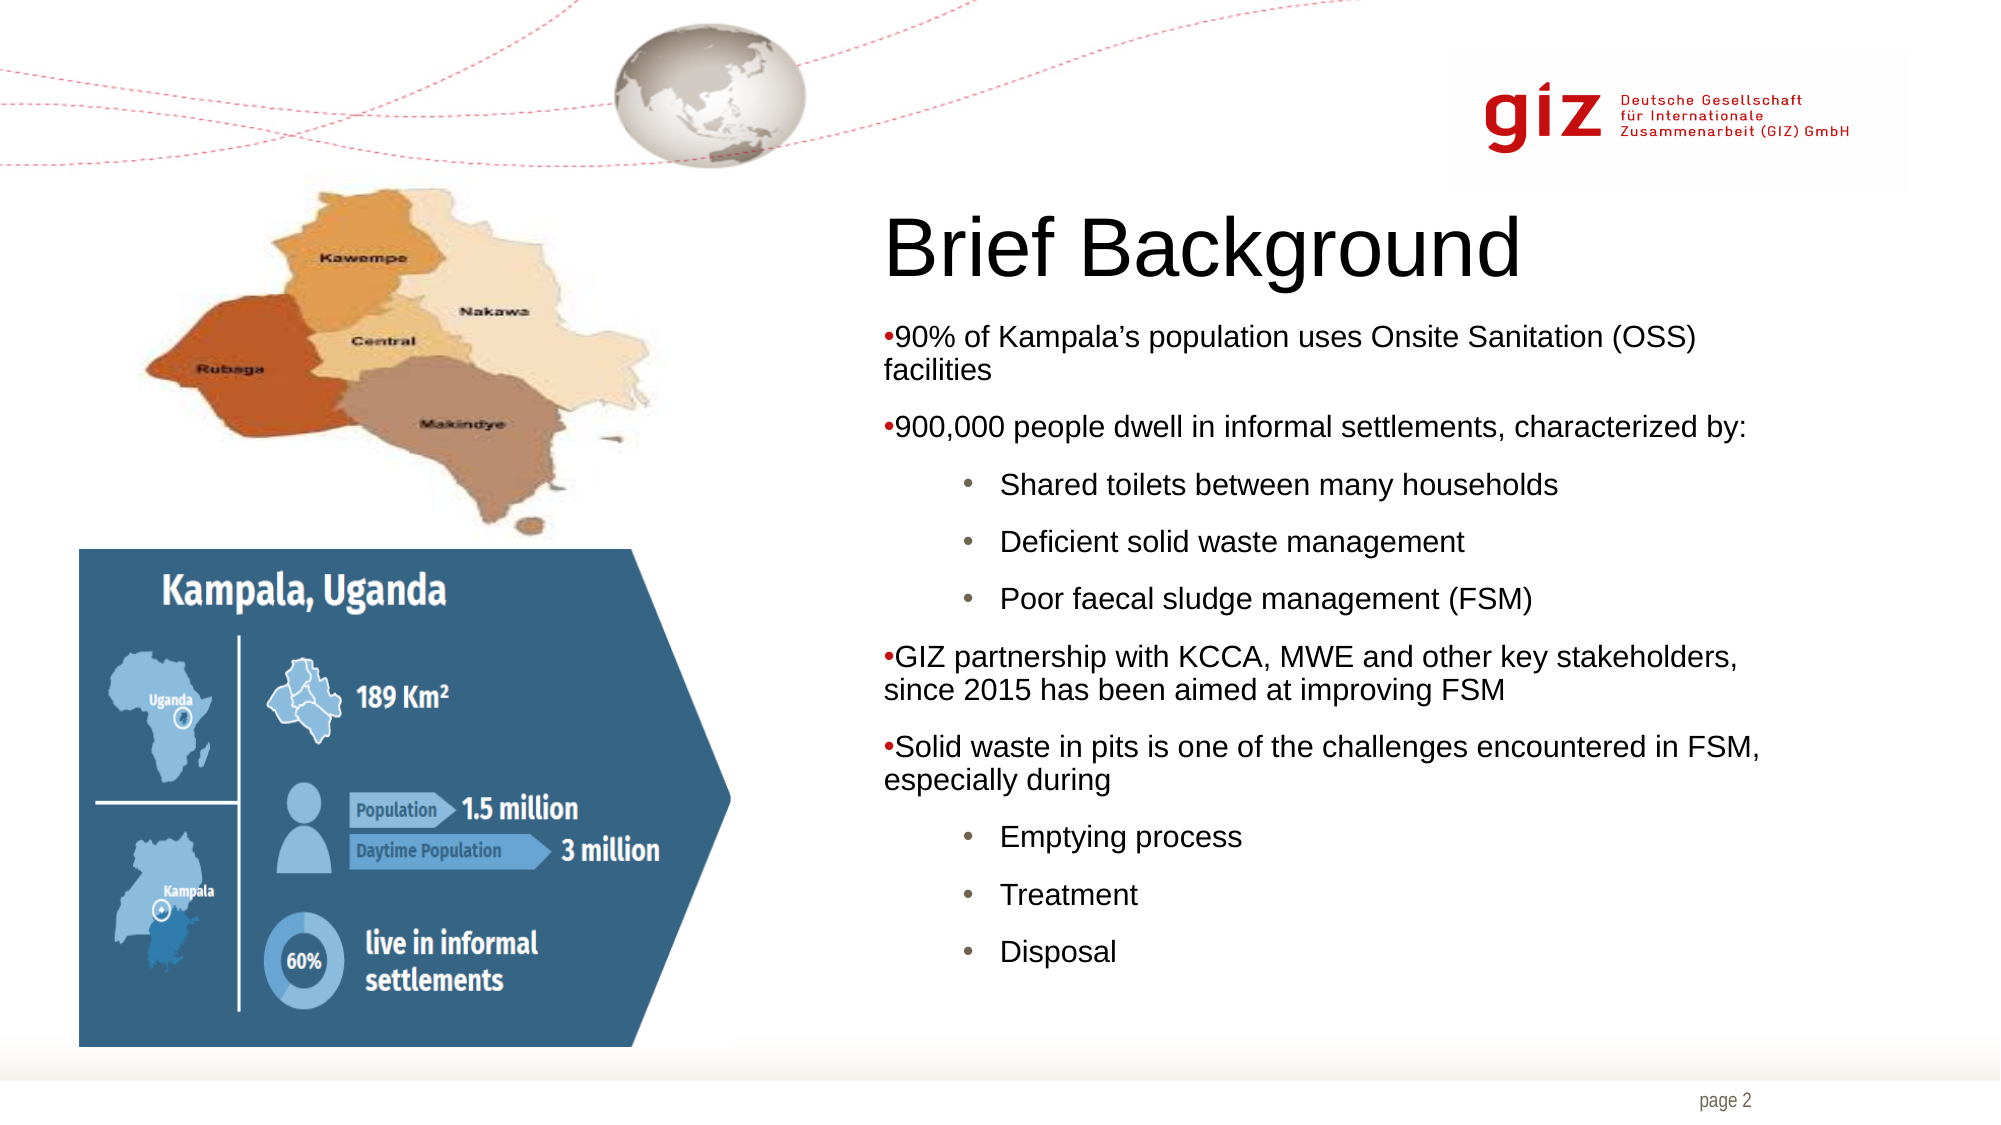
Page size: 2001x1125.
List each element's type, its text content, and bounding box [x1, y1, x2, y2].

picture [0, 0, 2000, 1081]
picture [1447, 49, 1909, 194]
list 90% of Kampala’s population uses Onsite Sanitation (OSS) facilities 900,000 people dwell in informal settlements, characterized by: Shared toilets between many households Deficient solid waste management Poor faecal sludge management (FSM) GIZ partnership with KCCA, MWE and other key stakeholders, since 2015 has been aimed at improving FSM Solid waste in pits is one of the challenges encountered in FSM, especially during Emptying process Treatment Disposal. [868, 313, 1813, 979]
title Brief Background [868, 172, 1795, 314]
